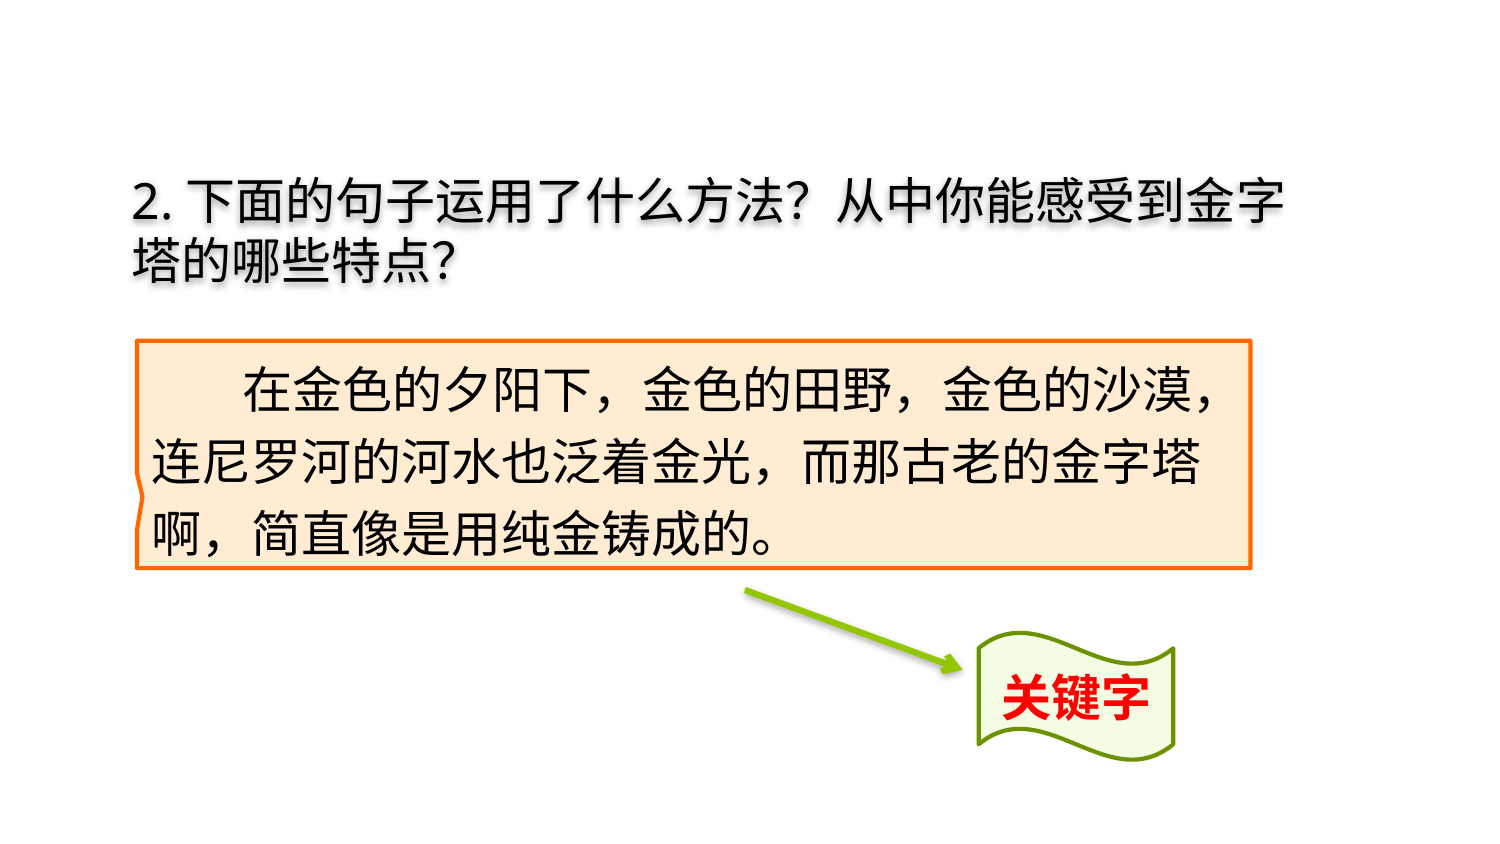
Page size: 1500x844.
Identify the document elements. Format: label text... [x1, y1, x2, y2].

text_box 2.下面的句子运用了什么方法？从中你能感受到金字塔的哪些特点？ [116, 162, 1319, 298]
text_box 关键字 [976, 630, 1176, 762]
text_box 在金色的夕阳下，金色的田野，金色的沙漠，连尼罗河的河水也泛着金光，而那古老的金字塔啊，简直像是用纯金铸成的。 [134, 338, 1253, 571]
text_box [744, 589, 963, 671]
